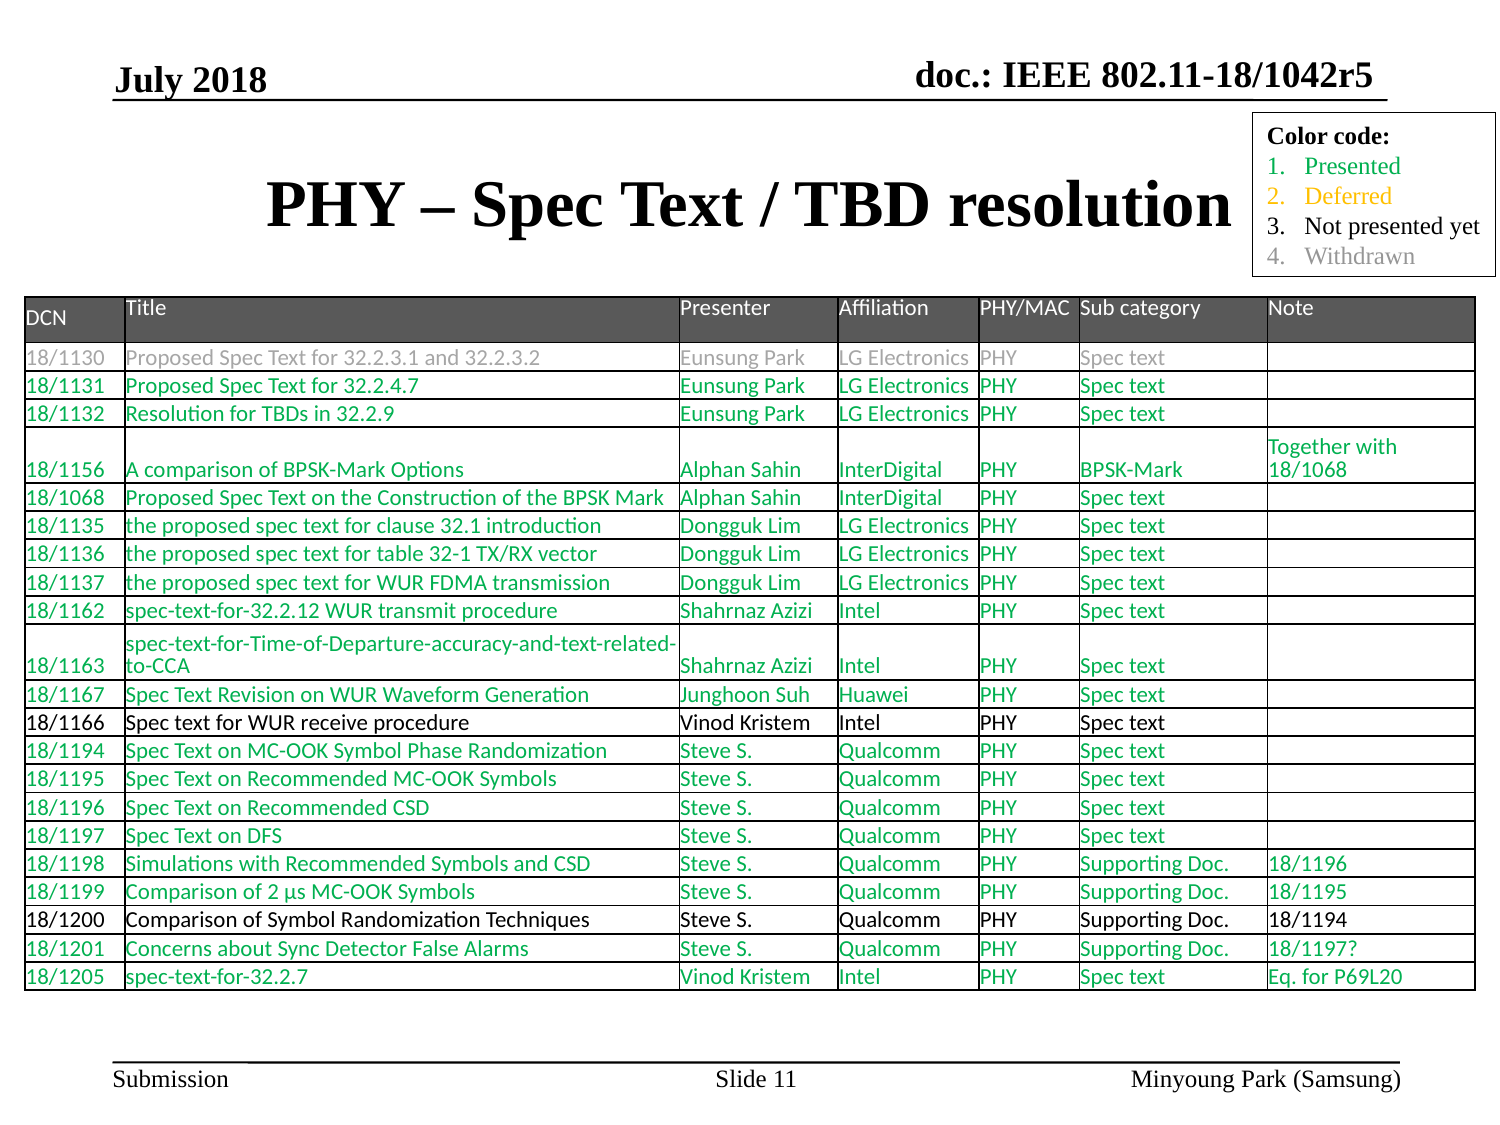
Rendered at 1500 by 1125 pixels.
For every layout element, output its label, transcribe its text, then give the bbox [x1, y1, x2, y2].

table_cell 18/1156 [26, 428, 124, 482]
table_cell 18/1068 [26, 484, 124, 510]
table_cell PHY [980, 737, 1079, 763]
table_cell Eunsung Park [680, 400, 837, 426]
table_cell Huawei [839, 681, 978, 707]
table_cell Steve S. [680, 737, 837, 763]
table_cell Spec Text Revision on WUR Waveform Generation [126, 681, 679, 707]
table_cell Steve S. [680, 850, 837, 876]
table_cell [1268, 400, 1474, 426]
table_cell 18/1162 [26, 597, 124, 623]
table_cell Spec Text on DFS [126, 822, 679, 848]
table_cell Supporting Doc. [1080, 935, 1267, 961]
table_cell PHY [980, 428, 1079, 482]
table_cell PHY [980, 963, 1079, 989]
table_cell 18/1194 [26, 737, 124, 763]
table_cell Resolution for TBDs in 32.2.9 [126, 400, 679, 426]
table_cell PHY [980, 850, 1079, 876]
table_cell Supporting Doc. [1080, 906, 1267, 933]
table_cell PHY [980, 597, 1079, 623]
table_cell Spec text [1080, 765, 1267, 792]
table_cell Spec text [1080, 512, 1267, 538]
table_cell Spec Text on MC-OOK Symbol Phase Randomization [126, 737, 679, 763]
table_cell Qualcomm [839, 737, 978, 763]
table_cell Vinod Kristem [680, 709, 837, 735]
table_cell Intel [839, 963, 978, 989]
table_cell [1268, 681, 1474, 707]
table_cell Steve S. [680, 878, 837, 905]
table_cell PHY [980, 540, 1079, 567]
table_cell InterDigital [839, 428, 978, 482]
table_cell Steve S. [680, 765, 837, 792]
table_cell PHY [980, 878, 1079, 905]
table_cell Spec text [1080, 597, 1267, 623]
table_cell 18/1136 [26, 540, 124, 567]
table_cell Spec text [1080, 963, 1267, 989]
table_cell 18/1167 [26, 681, 124, 707]
table_cell 18/1199 [26, 878, 124, 905]
table_cell Supporting Doc. [1080, 878, 1267, 905]
table_cell Proposed Spec Text on the Construction of the BPSK Mark [126, 484, 679, 510]
table_cell PHY [980, 709, 1079, 735]
table_header PHY/MAC [980, 298, 1079, 342]
table_header DCN [26, 298, 124, 342]
table_cell the proposed spec text for table 32-1 TX/RX vector [126, 540, 679, 567]
table_cell Comparison of 2 µs MC-OOK Symbols [126, 878, 679, 905]
table_cell [1268, 372, 1474, 398]
table_cell Vinod Kristem [680, 963, 837, 989]
table_cell LG Electronics [839, 568, 978, 595]
table_cell Spec text [1080, 400, 1267, 426]
table_cell [1268, 343, 1474, 370]
table_cell Eunsung Park [680, 372, 837, 398]
table_cell [1268, 822, 1474, 848]
table_cell 18/1131 [26, 372, 124, 398]
table_cell Spec text [1080, 484, 1267, 510]
table_cell Alphan Sahin [680, 428, 837, 482]
table_cell Spec text [1080, 625, 1267, 679]
table_cell [1268, 512, 1474, 538]
table_cell Intel [839, 597, 978, 623]
table_cell PHY [980, 568, 1079, 595]
table_cell 18/1195 [26, 765, 124, 792]
table_cell [1268, 484, 1474, 510]
table_cell PHY [980, 906, 1079, 933]
table_cell Dongguk Lim [680, 540, 837, 567]
table_cell Junghoon Suh [680, 681, 837, 707]
slide_number Slide 11 [712, 1061, 800, 1093]
table_cell Eunsung Park [680, 343, 837, 370]
table_cell [1268, 737, 1474, 763]
table_cell Qualcomm [839, 935, 978, 961]
table_cell Qualcomm [839, 850, 978, 876]
table_cell PHY [980, 400, 1079, 426]
table_cell LG Electronics [839, 512, 978, 538]
table_cell Proposed Spec Text for 32.2.4.7 [126, 372, 679, 398]
table_cell LG Electronics [839, 400, 978, 426]
table_cell Dongguk Lim [680, 512, 837, 538]
text_box Color code: Presented Deferred Not presented yet Withdrawn [1252, 112, 1496, 277]
table_cell Steve S. [680, 935, 837, 961]
table_cell Qualcomm [839, 793, 978, 820]
table_cell 18/1132 [26, 400, 124, 426]
table_cell Steve S. [680, 906, 837, 933]
table_cell 18/1166 [26, 709, 124, 735]
table_cell [1268, 709, 1474, 735]
table_cell PHY [980, 681, 1079, 707]
table_cell LG Electronics [839, 343, 978, 370]
table_cell A comparison of BPSK-Mark Options [126, 428, 679, 482]
table_cell PHY [980, 793, 1079, 820]
table_cell Alphan Sahin [680, 484, 837, 510]
footer Minyoung Park (Samsung) [949, 1061, 1402, 1093]
table_cell Shahrnaz Azizi [680, 597, 837, 623]
table_cell PHY [980, 484, 1079, 510]
table_header Title [126, 298, 679, 342]
table_cell Together with 18/1068 [1268, 428, 1474, 482]
table_cell 18/1130 [26, 343, 124, 370]
table_cell [1268, 540, 1474, 567]
table_cell spec-text-for-32.2.7 [126, 963, 679, 989]
table_cell [1268, 793, 1474, 820]
table_cell BPSK-Mark [1080, 428, 1267, 482]
table_cell LG Electronics [839, 540, 978, 567]
table_cell 18/1197? [1268, 935, 1474, 961]
table_cell PHY [980, 935, 1079, 961]
table_cell Qualcomm [839, 906, 978, 933]
table_cell Steve S. [680, 822, 837, 848]
table_cell PHY [980, 765, 1079, 792]
table_cell PHY [980, 822, 1079, 848]
table_cell LG Electronics [839, 372, 978, 398]
table_cell [1268, 568, 1474, 595]
table_header Sub category [1080, 298, 1267, 342]
table_cell 18/1195 [1268, 878, 1474, 905]
table_cell PHY [980, 625, 1079, 679]
table_cell Spec Text on Recommended MC-OOK Symbols [126, 765, 679, 792]
table_cell Concerns about Sync Detector False Alarms [126, 935, 679, 961]
table_cell Intel [839, 625, 978, 679]
table_cell Qualcomm [839, 822, 978, 848]
table_header Note [1268, 298, 1474, 342]
table_cell 18/1135 [26, 512, 124, 538]
table_cell Spec text [1080, 709, 1267, 735]
table_cell Spec text [1080, 372, 1267, 398]
table_header Affiliation [839, 298, 978, 342]
table_cell [1268, 597, 1474, 623]
table_cell 18/1137 [26, 568, 124, 595]
table_cell 18/1194 [1268, 906, 1474, 933]
table_cell [1268, 625, 1474, 679]
table_cell Spec text [1080, 793, 1267, 820]
table_cell 18/1205 [26, 963, 124, 989]
table_cell Eq. for P69L20 [1268, 963, 1474, 989]
table_cell Spec text [1080, 737, 1267, 763]
table_cell 18/1196 [26, 793, 124, 820]
table_cell 18/1201 [26, 935, 124, 961]
table_cell 18/1196 [1268, 850, 1474, 876]
table_cell PHY [980, 372, 1079, 398]
table_cell Comparison of Symbol Randomization Techniques [126, 906, 679, 933]
table_cell Dongguk Lim [680, 568, 837, 595]
table_cell Shahrnaz Azizi [680, 625, 837, 679]
table_cell Spec text [1080, 540, 1267, 567]
table_cell Spec text for WUR receive procedure [126, 709, 679, 735]
table_cell Spec text [1080, 568, 1267, 595]
table_cell Proposed Spec Text for 32.2.3.1 and 32.2.3.2 [126, 343, 679, 370]
table_cell InterDigital [839, 484, 978, 510]
table_cell Supporting Doc. [1080, 850, 1267, 876]
table_cell Qualcomm [839, 878, 978, 905]
table_cell Spec text [1080, 343, 1267, 370]
table_header Presenter [680, 298, 837, 342]
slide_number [114, 54, 335, 101]
table_cell 18/1198 [26, 850, 124, 876]
table_cell Spec Text on Recommended CSD [126, 793, 679, 820]
table_cell Qualcomm [839, 765, 978, 792]
table_cell spec-text-for-32.2.12 WUR transmit procedure [126, 597, 679, 623]
table_cell PHY [980, 512, 1079, 538]
table_cell the proposed spec text for clause 32.1 introduction [126, 512, 679, 538]
table_cell 18/1163 [26, 625, 124, 679]
table_cell Steve S. [680, 793, 837, 820]
table_cell Intel [839, 709, 978, 735]
table_cell Spec text [1080, 681, 1267, 707]
table_cell the proposed spec text for WUR FDMA transmission [126, 568, 679, 595]
table_cell Simulations with Recommended Symbols and CSD [126, 850, 679, 876]
title PHY – Spec Text / TBD resolution [112, 112, 1388, 288]
table_cell PHY [980, 343, 1079, 370]
table_cell [1268, 765, 1474, 792]
table_cell 18/1197 [26, 822, 124, 848]
table_cell spec-text-for-Time-of-Departure-accuracy-and-text-related-to-CCA [126, 625, 679, 679]
table_cell 18/1200 [26, 906, 124, 933]
table_cell Spec text [1080, 822, 1267, 848]
